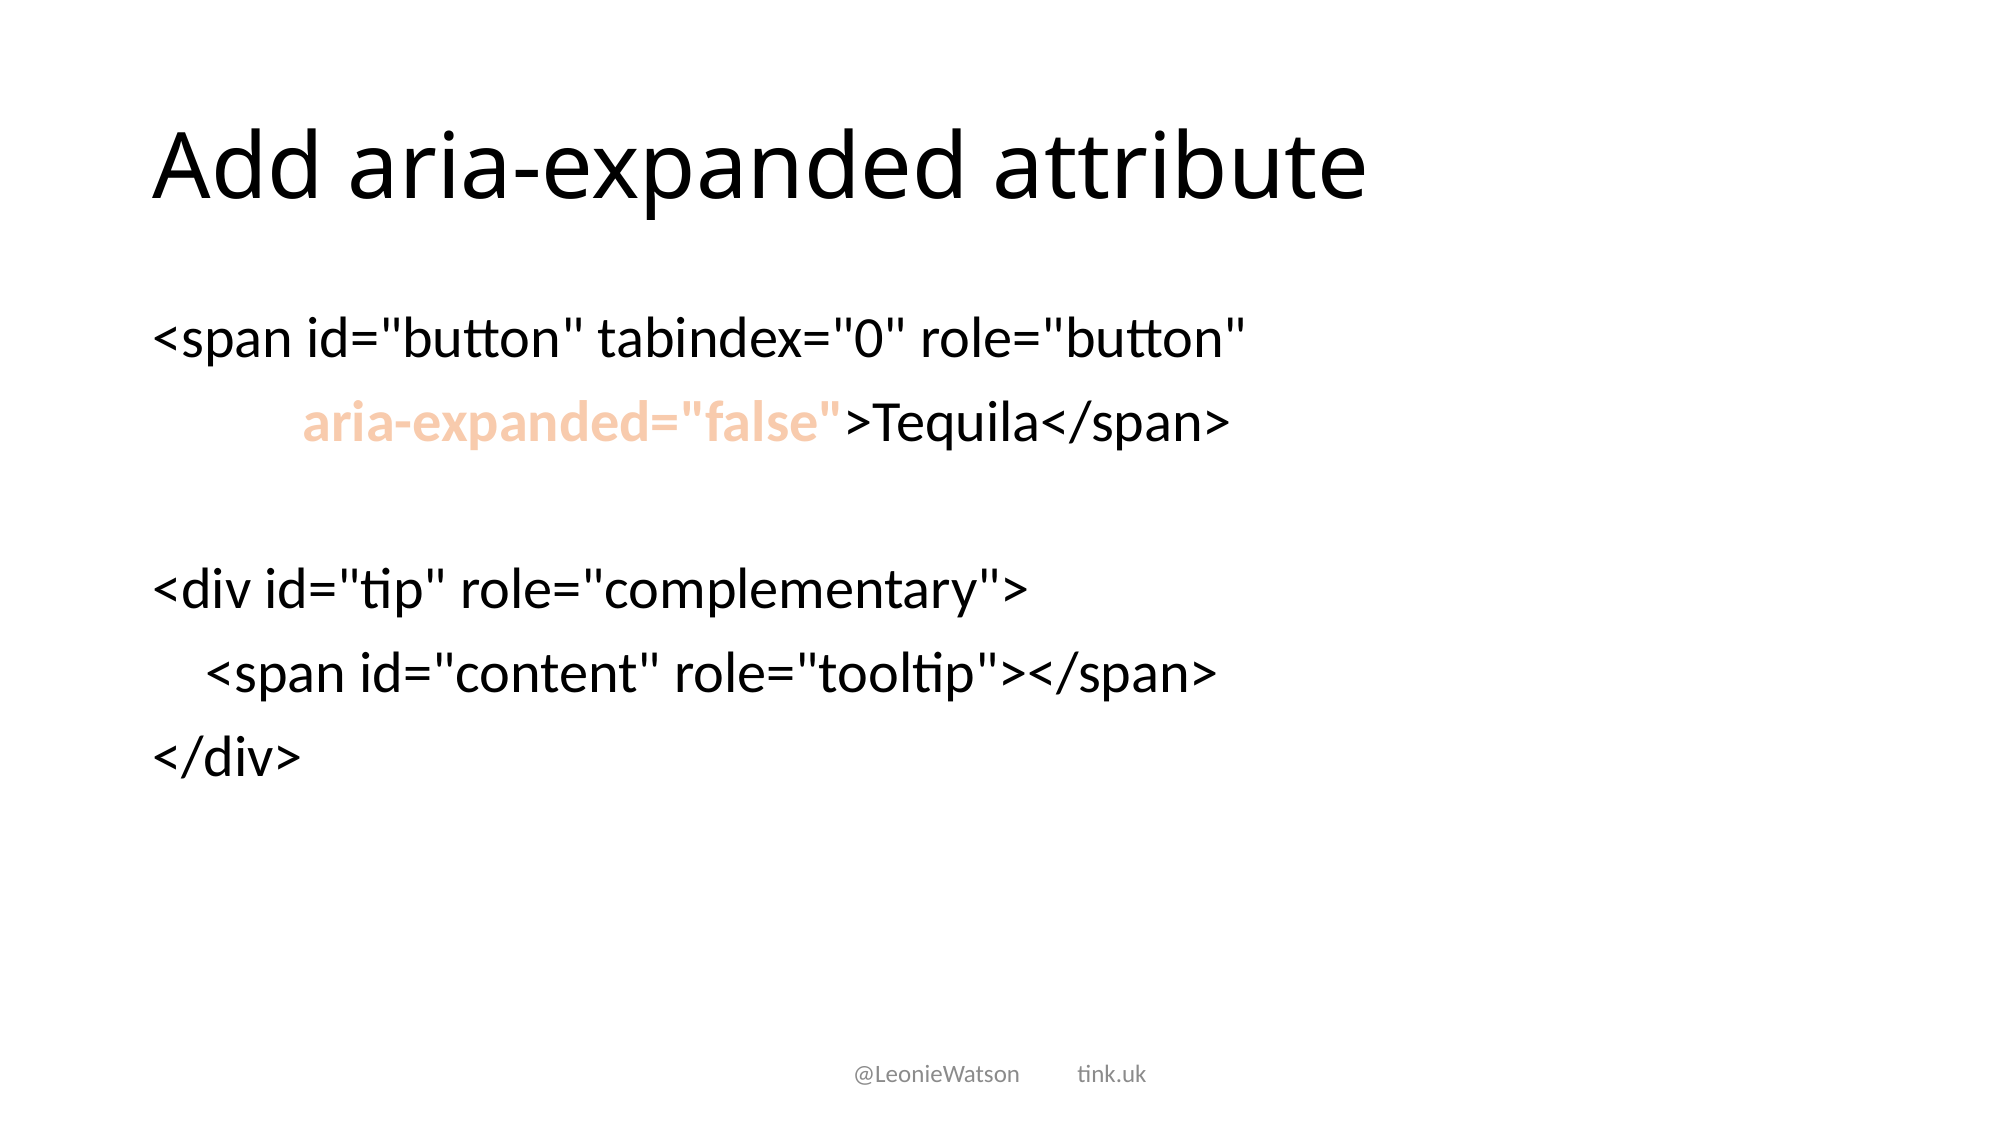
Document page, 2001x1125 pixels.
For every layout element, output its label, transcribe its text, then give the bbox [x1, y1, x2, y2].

footer @LeonieWatson tink.uk [662, 1042, 1338, 1103]
list <span id="button" tabindex="0" role="button" aria-expanded="false">Tequila</span> <div id="tip" role="complementary"> <span id="content" role="tooltip"></span> </div> [137, 299, 1863, 1014]
title Add aria-expanded attribute [137, 59, 1863, 278]
